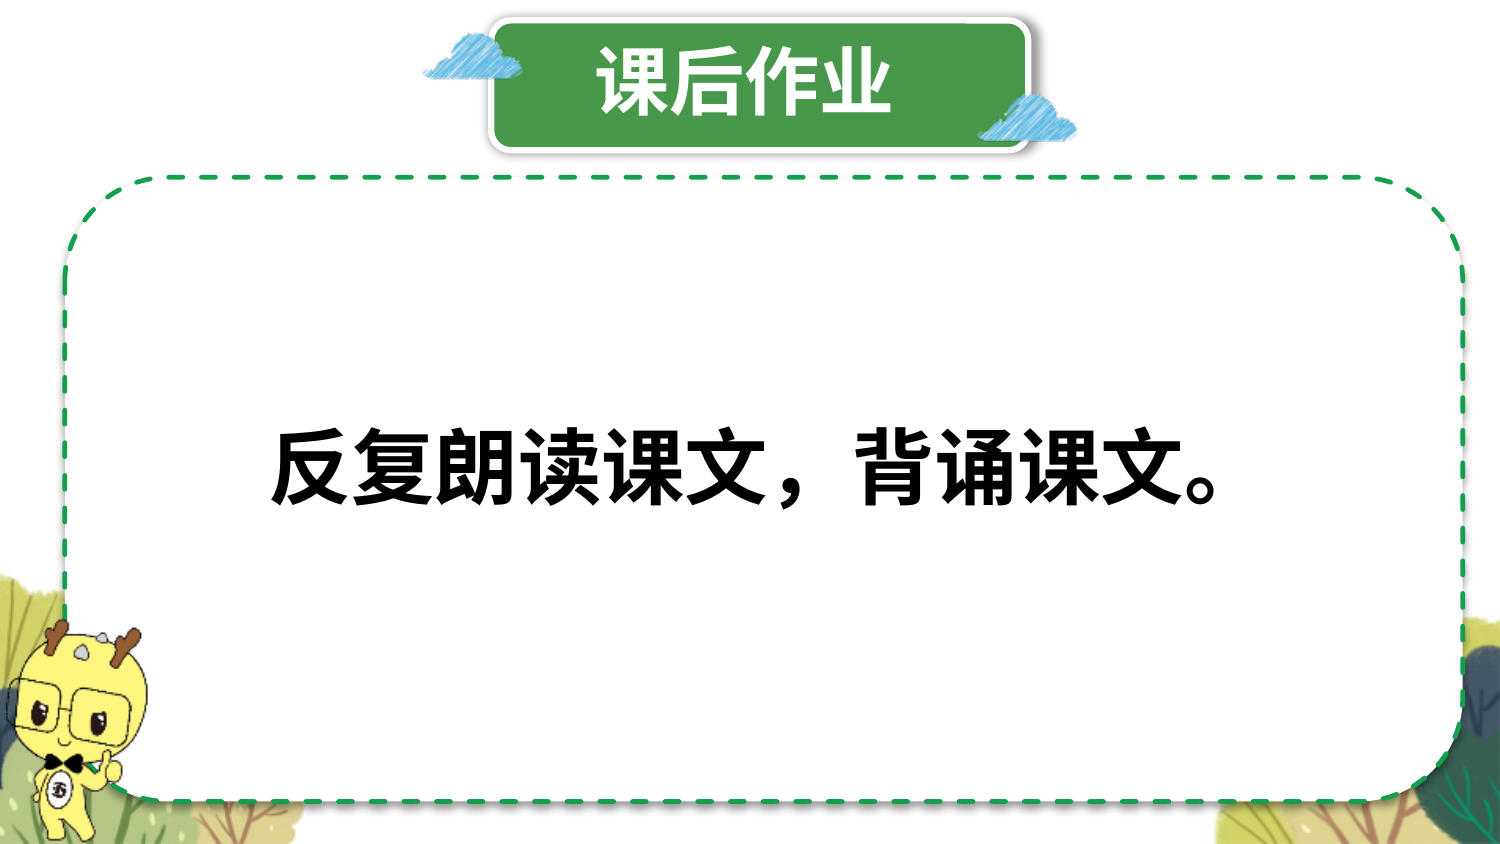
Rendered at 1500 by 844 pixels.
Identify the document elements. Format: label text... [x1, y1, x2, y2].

picture [961, 81, 1104, 172]
text_box 课后作业 [579, 27, 920, 133]
picture [1184, 550, 1500, 844]
picture [0, 549, 313, 844]
picture [407, 20, 548, 109]
text_box 反复朗读课文，背诵课文。 [253, 377, 1317, 523]
